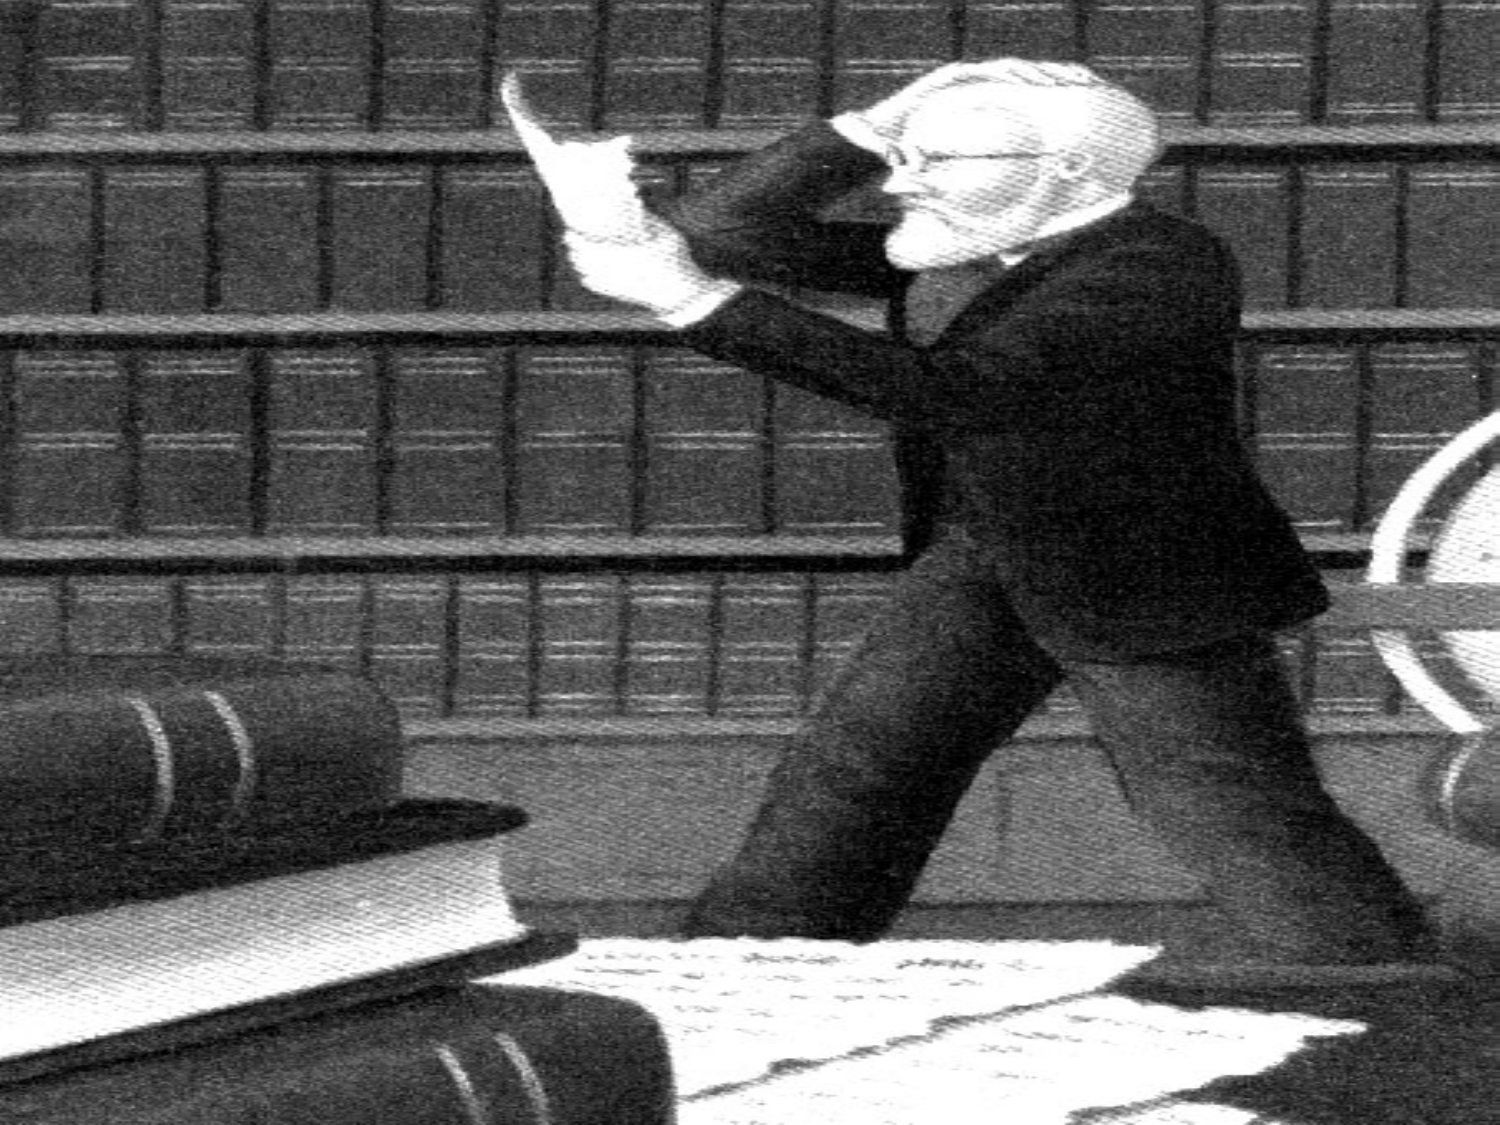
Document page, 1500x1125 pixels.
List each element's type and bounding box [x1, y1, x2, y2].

list [0, 0, 1500, 1125]
